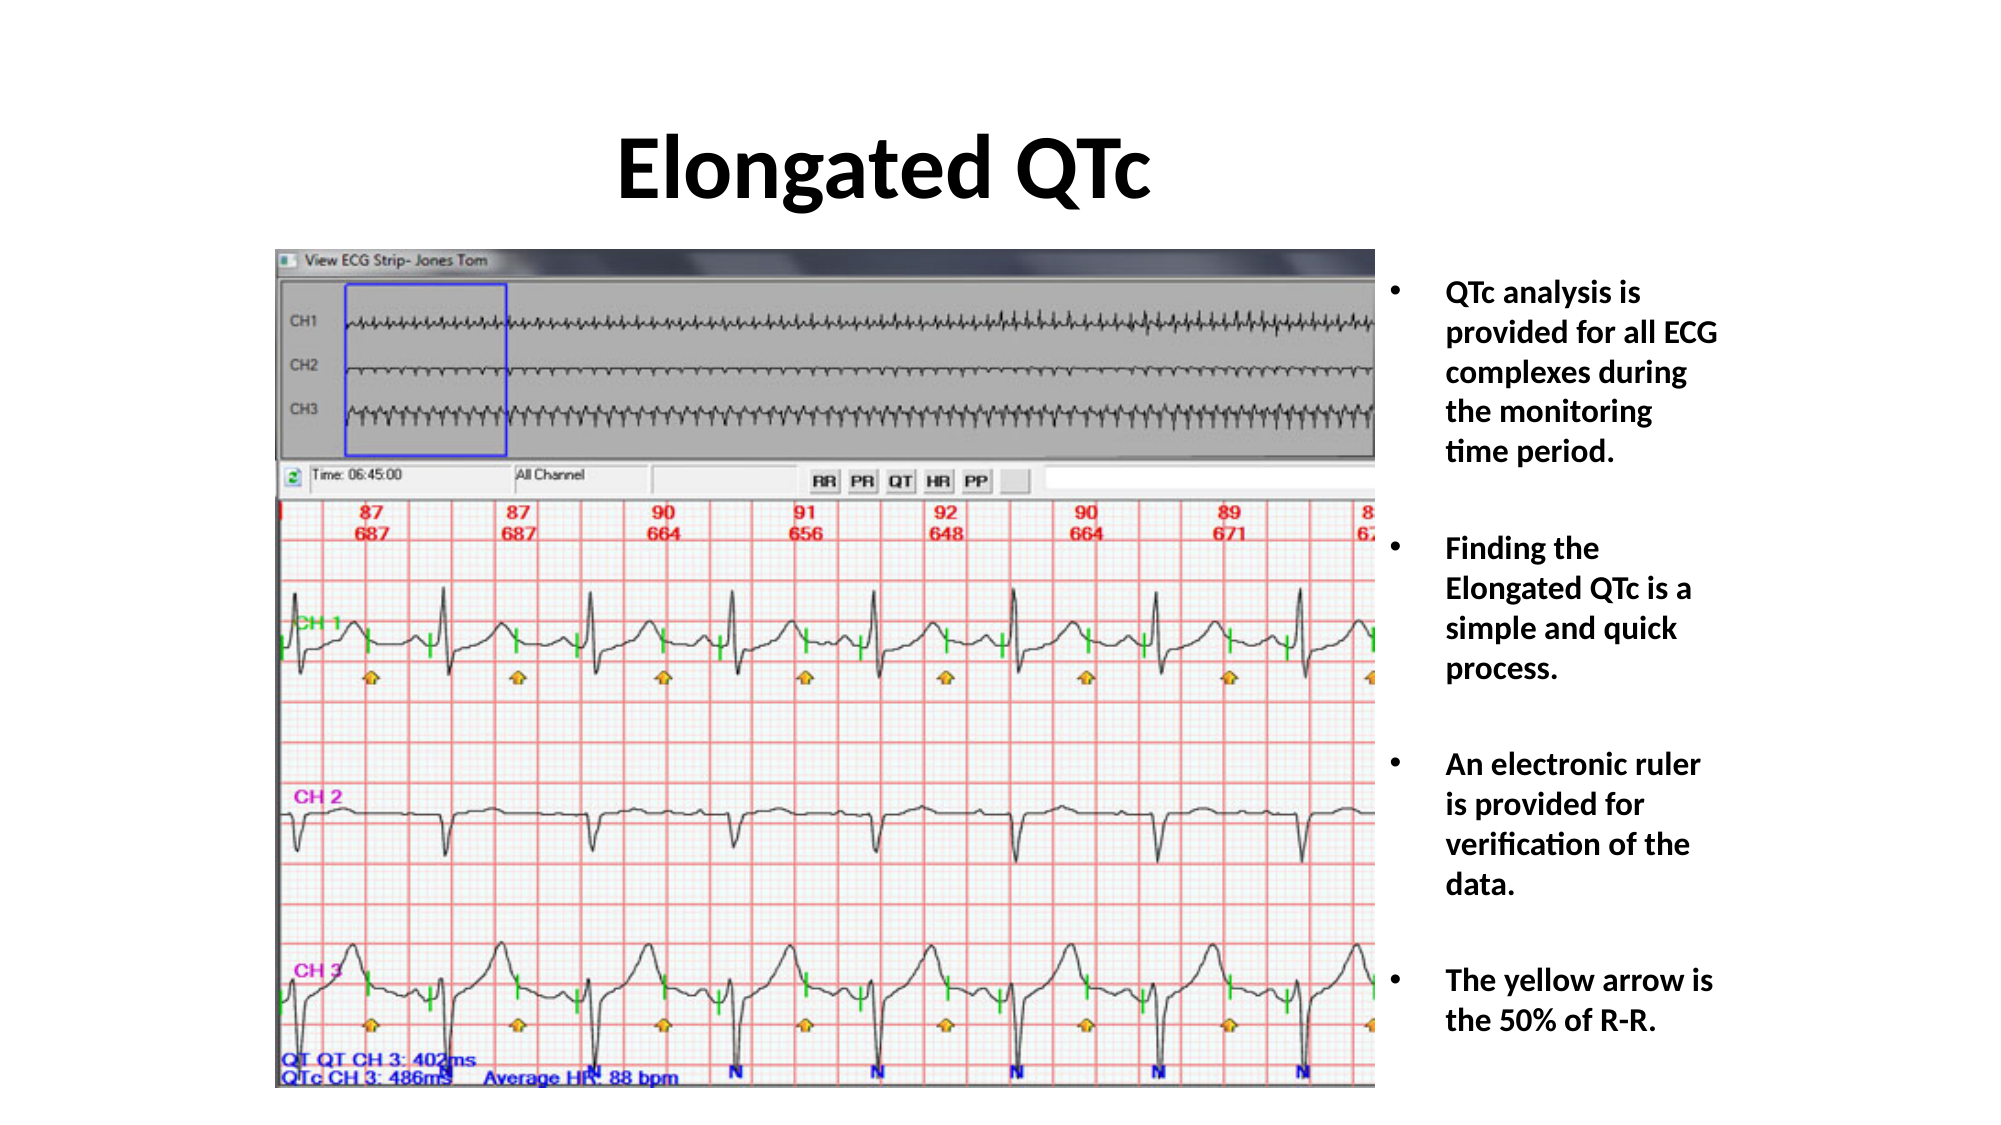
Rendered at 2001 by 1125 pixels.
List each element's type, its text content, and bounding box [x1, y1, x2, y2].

picture [274, 249, 1376, 1088]
text_box QTc analysis is provided for all ECG complexes during the monitoring time period. Finding the Elongated QTc is a simple and quick process. An electronic ruler is provided for verification of the data. The yellow arrow is the 50% of R-R. [1376, 262, 1738, 1063]
text_box Elongated QTc [166, 74, 1604, 250]
